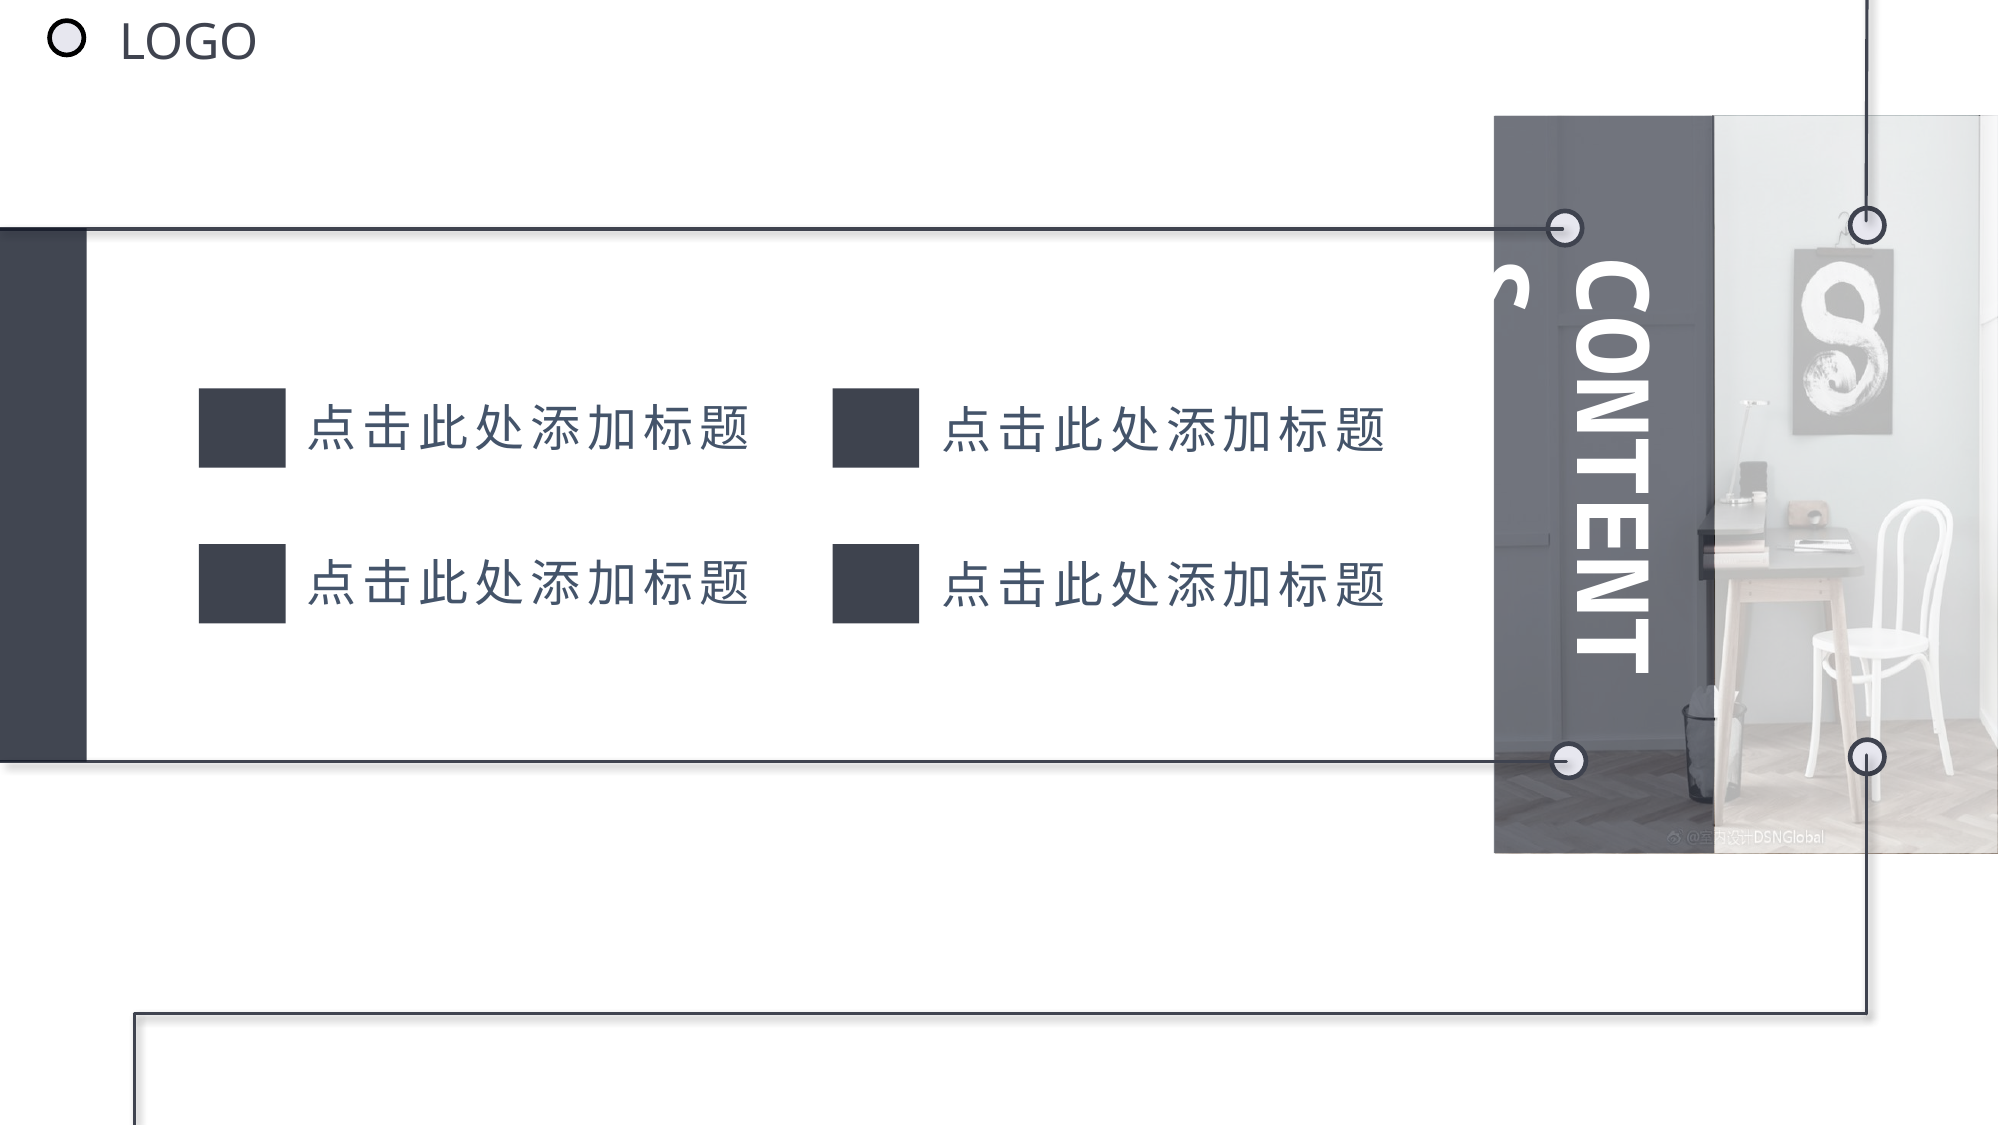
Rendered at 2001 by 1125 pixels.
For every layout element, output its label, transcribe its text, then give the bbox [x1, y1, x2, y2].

text_box 点击此处添加标题 [291, 389, 765, 464]
text_box [198, 544, 286, 624]
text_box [1493, 115, 1998, 854]
text_box LOGO [74, 2, 304, 78]
text_box 点击此处添加标题 [926, 545, 1401, 621]
text_box [832, 544, 920, 624]
text_box [0, 230, 87, 761]
text_box [832, 388, 920, 468]
text_box [198, 388, 286, 468]
text_box 点击此处添加标题 [926, 391, 1401, 466]
text_box 点击此处添加标题 [291, 544, 765, 619]
text_box [48, 19, 85, 57]
